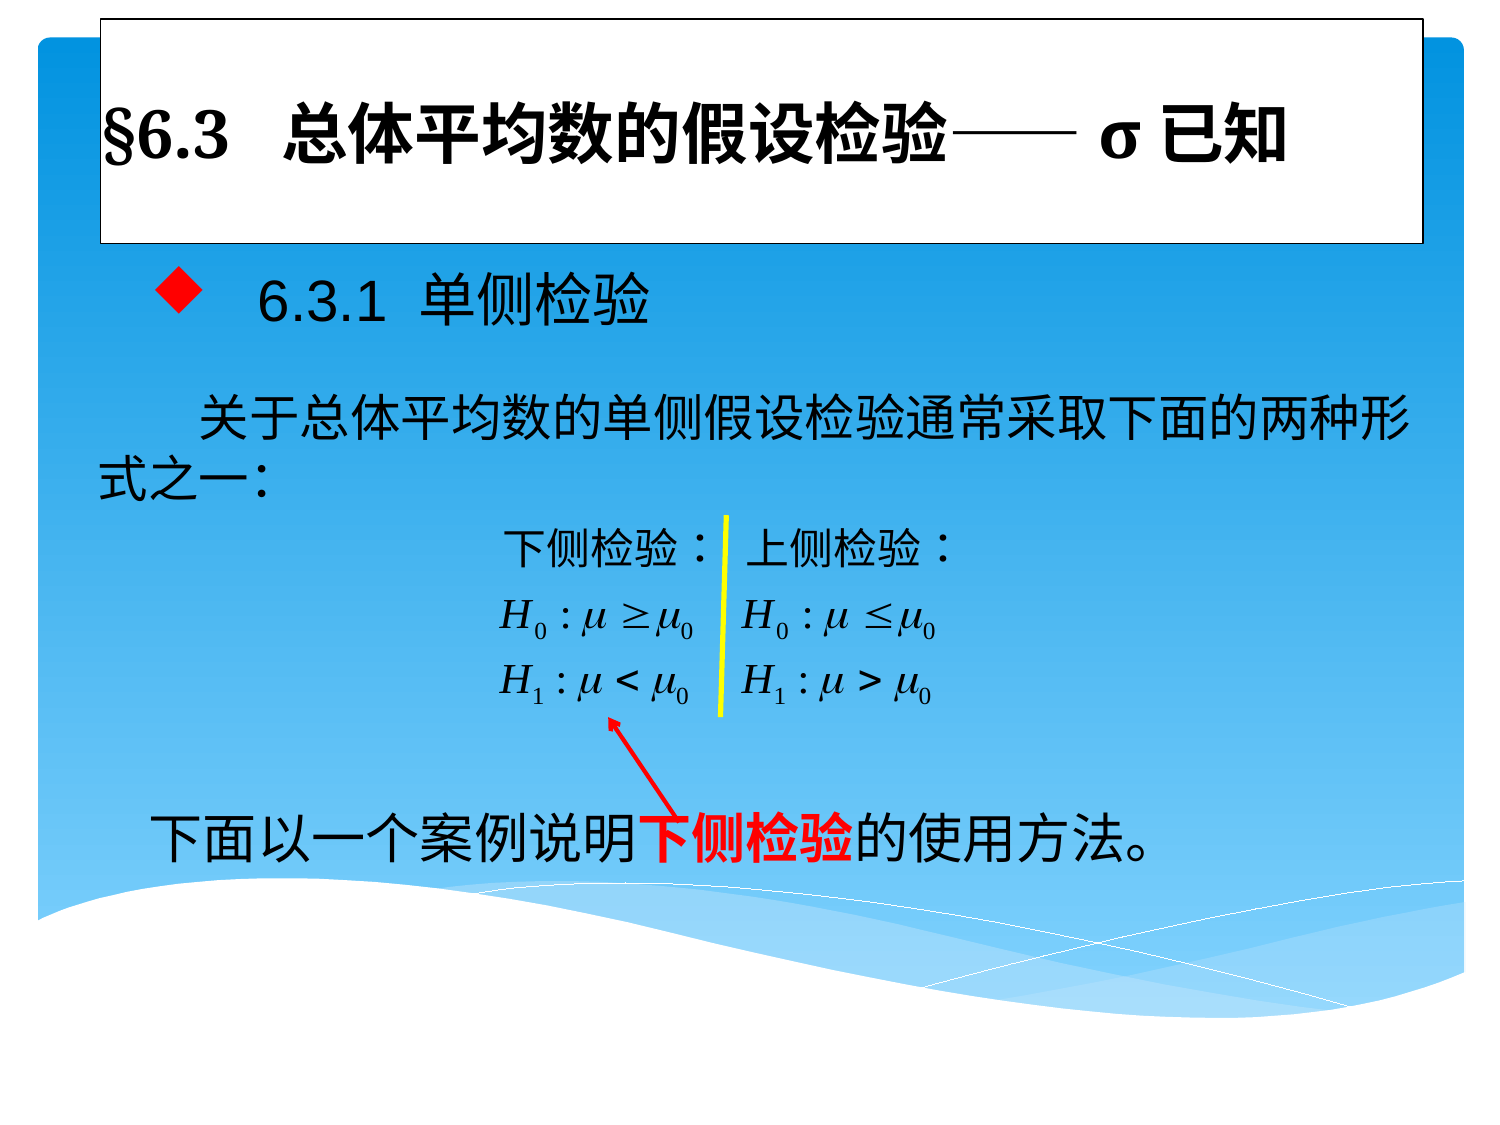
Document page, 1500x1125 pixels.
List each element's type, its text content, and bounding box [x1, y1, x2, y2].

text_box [729, 516, 952, 718]
title §6.3 总体平均数的假设检验——σ已知 [100, 19, 1424, 244]
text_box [607, 716, 680, 823]
text_box 关于总体平均数的单侧假设检验通常采取下面的两种形式之一： [82, 378, 1430, 516]
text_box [489, 516, 716, 718]
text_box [720, 514, 727, 718]
text_box 6.3.1 单侧检验 [135, 255, 1471, 341]
text_box 下面以一个案例说明下侧检验的使用方法。 [134, 796, 1469, 877]
